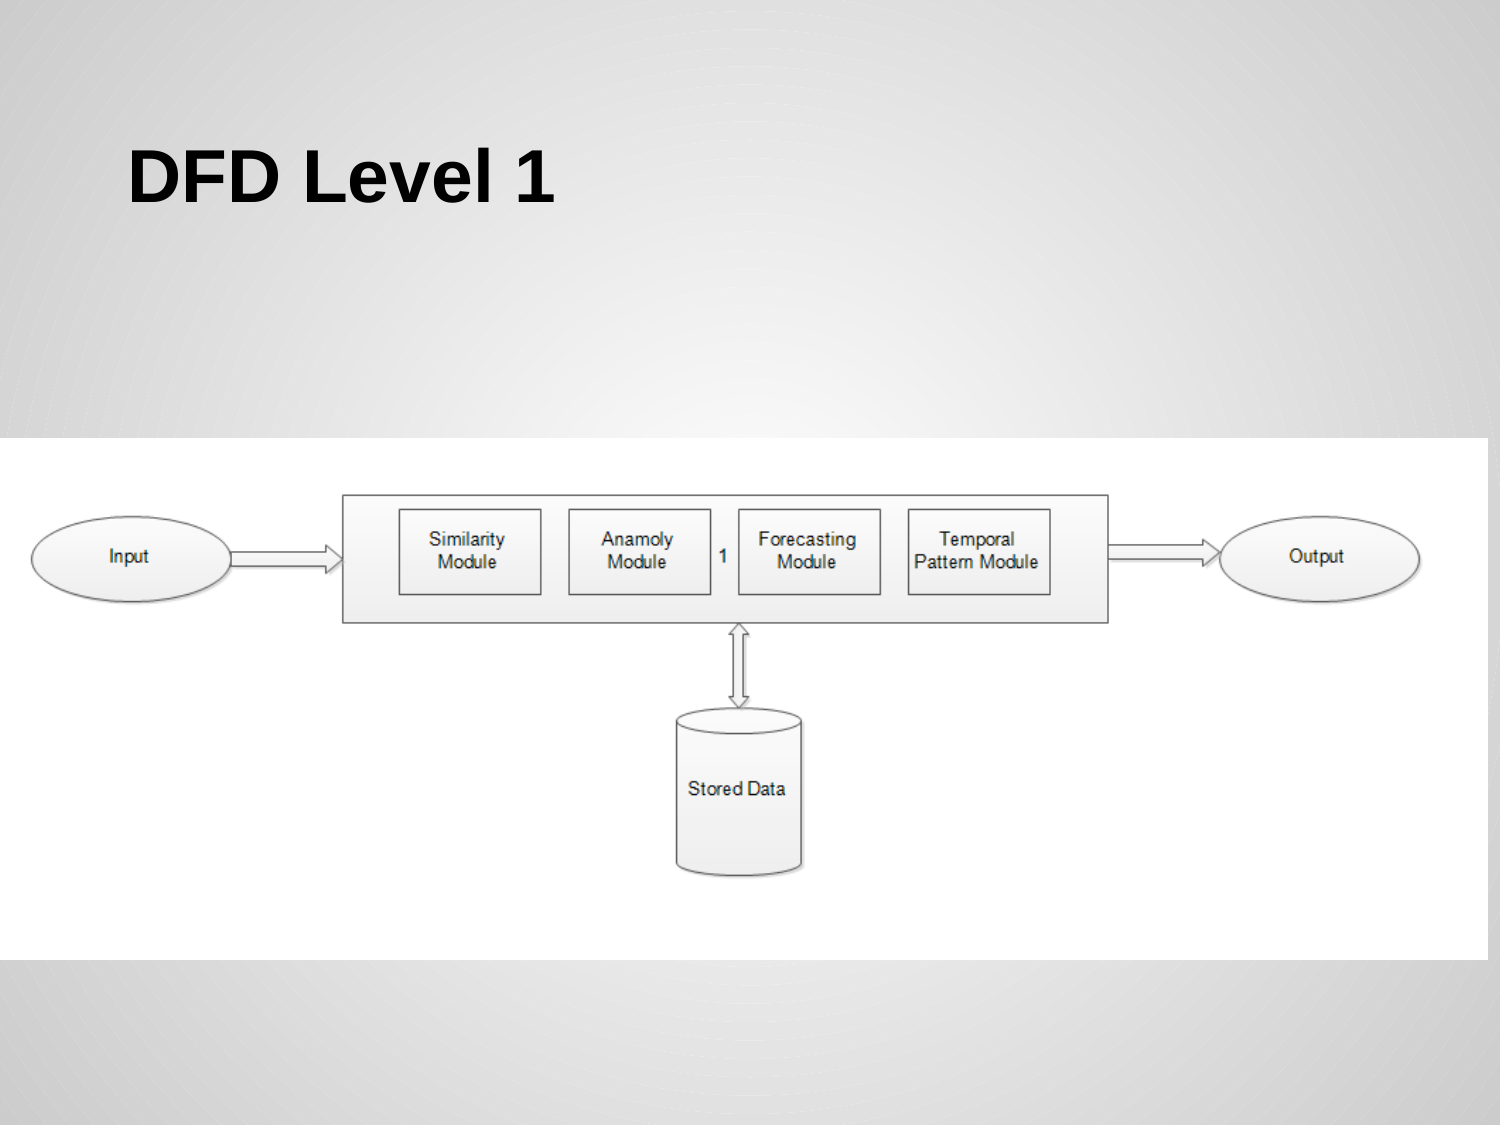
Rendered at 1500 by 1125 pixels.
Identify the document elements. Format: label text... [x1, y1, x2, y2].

title DFD Level 1 [75, 45, 1425, 233]
picture [0, 438, 1488, 960]
